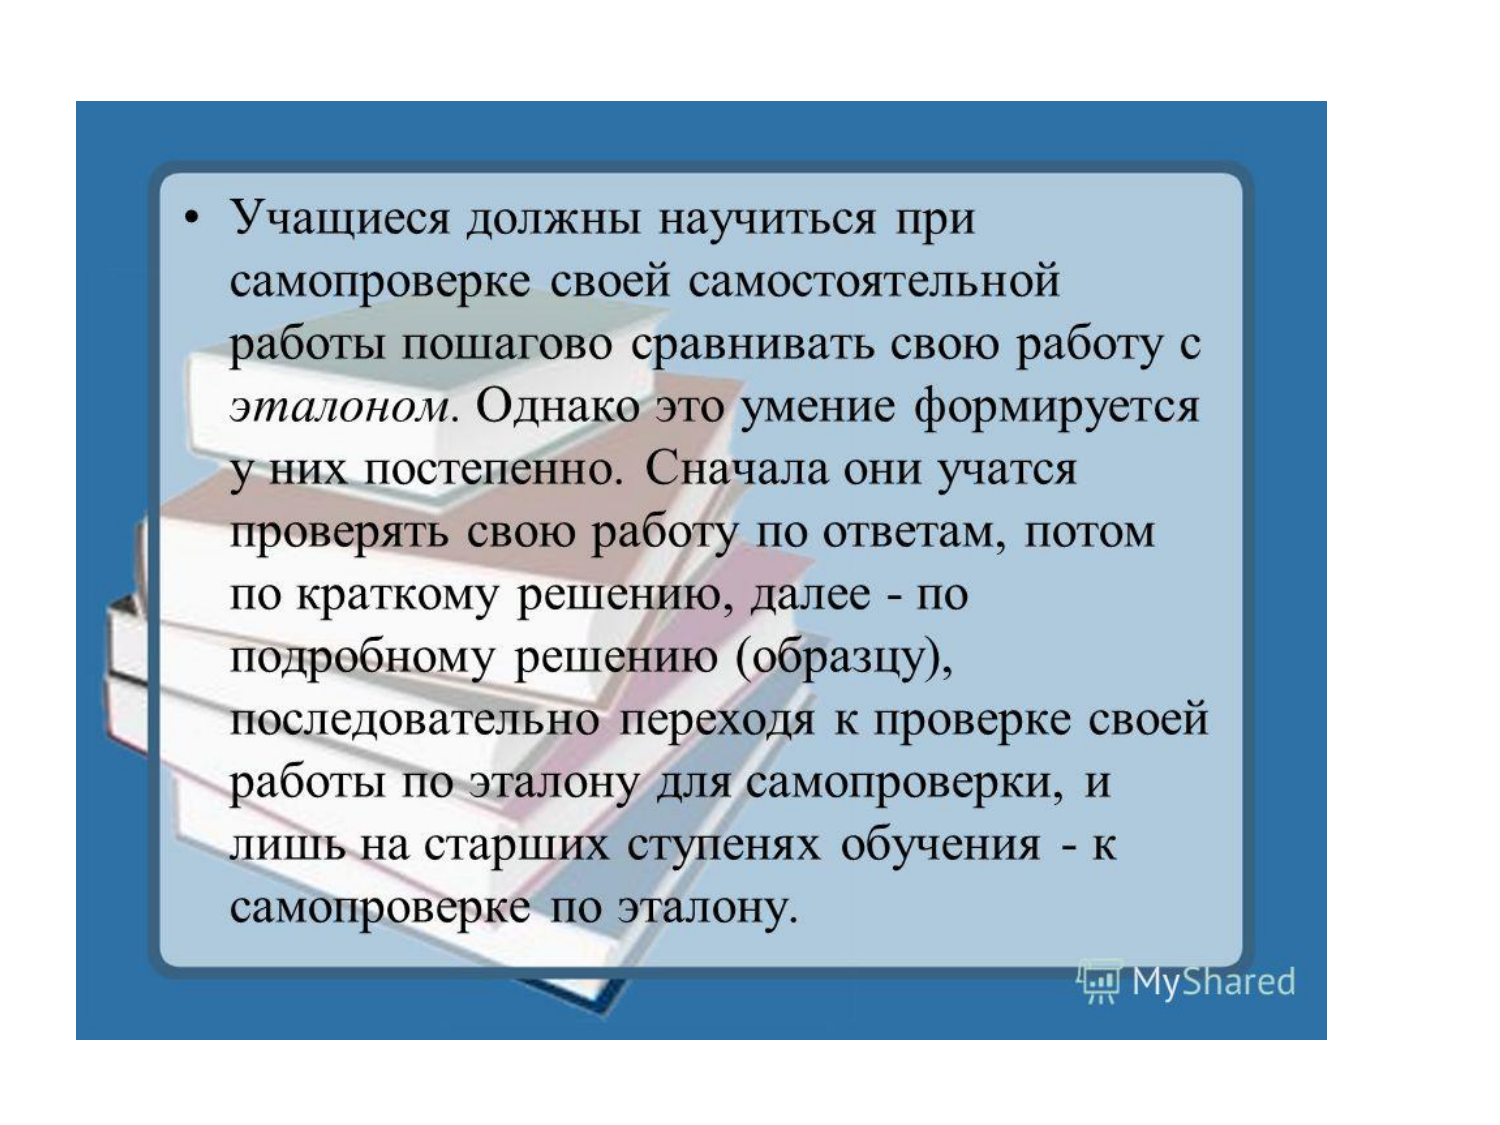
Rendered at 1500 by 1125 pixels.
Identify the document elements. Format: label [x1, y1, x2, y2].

picture [76, 101, 1327, 1040]
